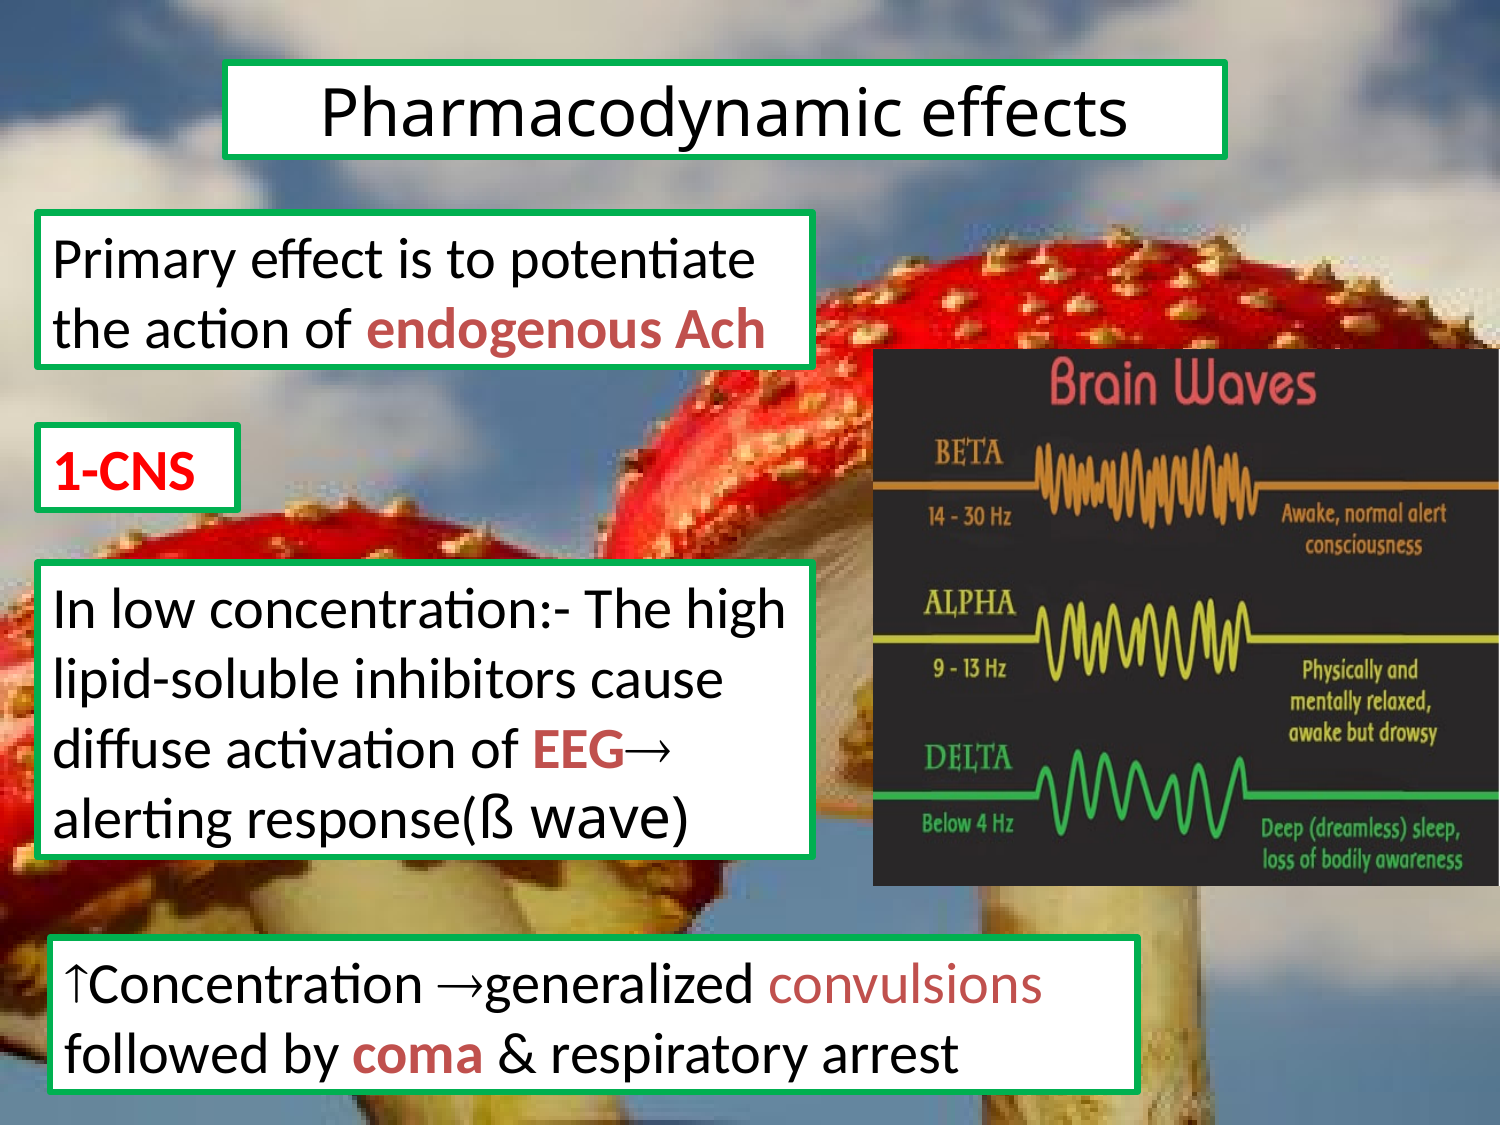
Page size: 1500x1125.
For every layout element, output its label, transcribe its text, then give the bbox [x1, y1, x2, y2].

text_box In low concentration:- The high lipid-soluble inhibitors cause diffuse activation of EEG alerting response(ß wave) [37, 562, 813, 858]
picture [0, 0, 1500, 1125]
text_box Primary effect is to potentiate the action of endogenous Ach [37, 212, 813, 368]
text_box Concentration generalized convulsions followed by coma & respiratory arrest [50, 937, 1138, 1093]
text_box Pharmacodynamic effects [225, 62, 1225, 158]
text_box 1-CNS [37, 425, 238, 510]
